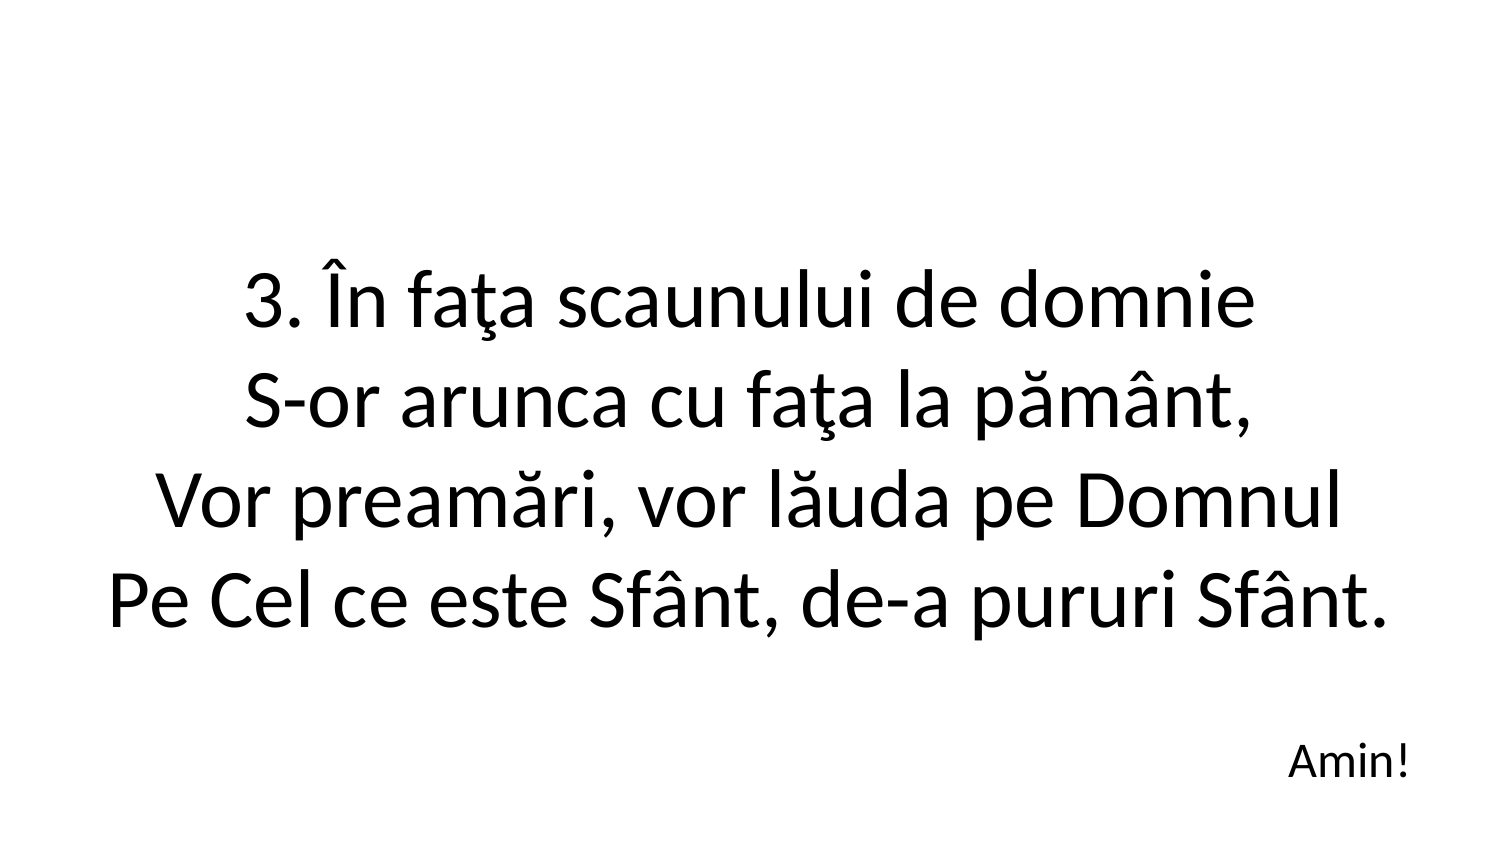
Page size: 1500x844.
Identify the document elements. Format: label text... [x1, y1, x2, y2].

text_box 3. În faţa scaunului de domnie S-or arunca cu faţa la pământ, Vor preamări, vor lăuda pe Domnul Pe Cel ce este Sfânt, de-a pururi Sfânt. [93, 192, 1407, 652]
text_box Amin! [1273, 674, 1427, 795]
